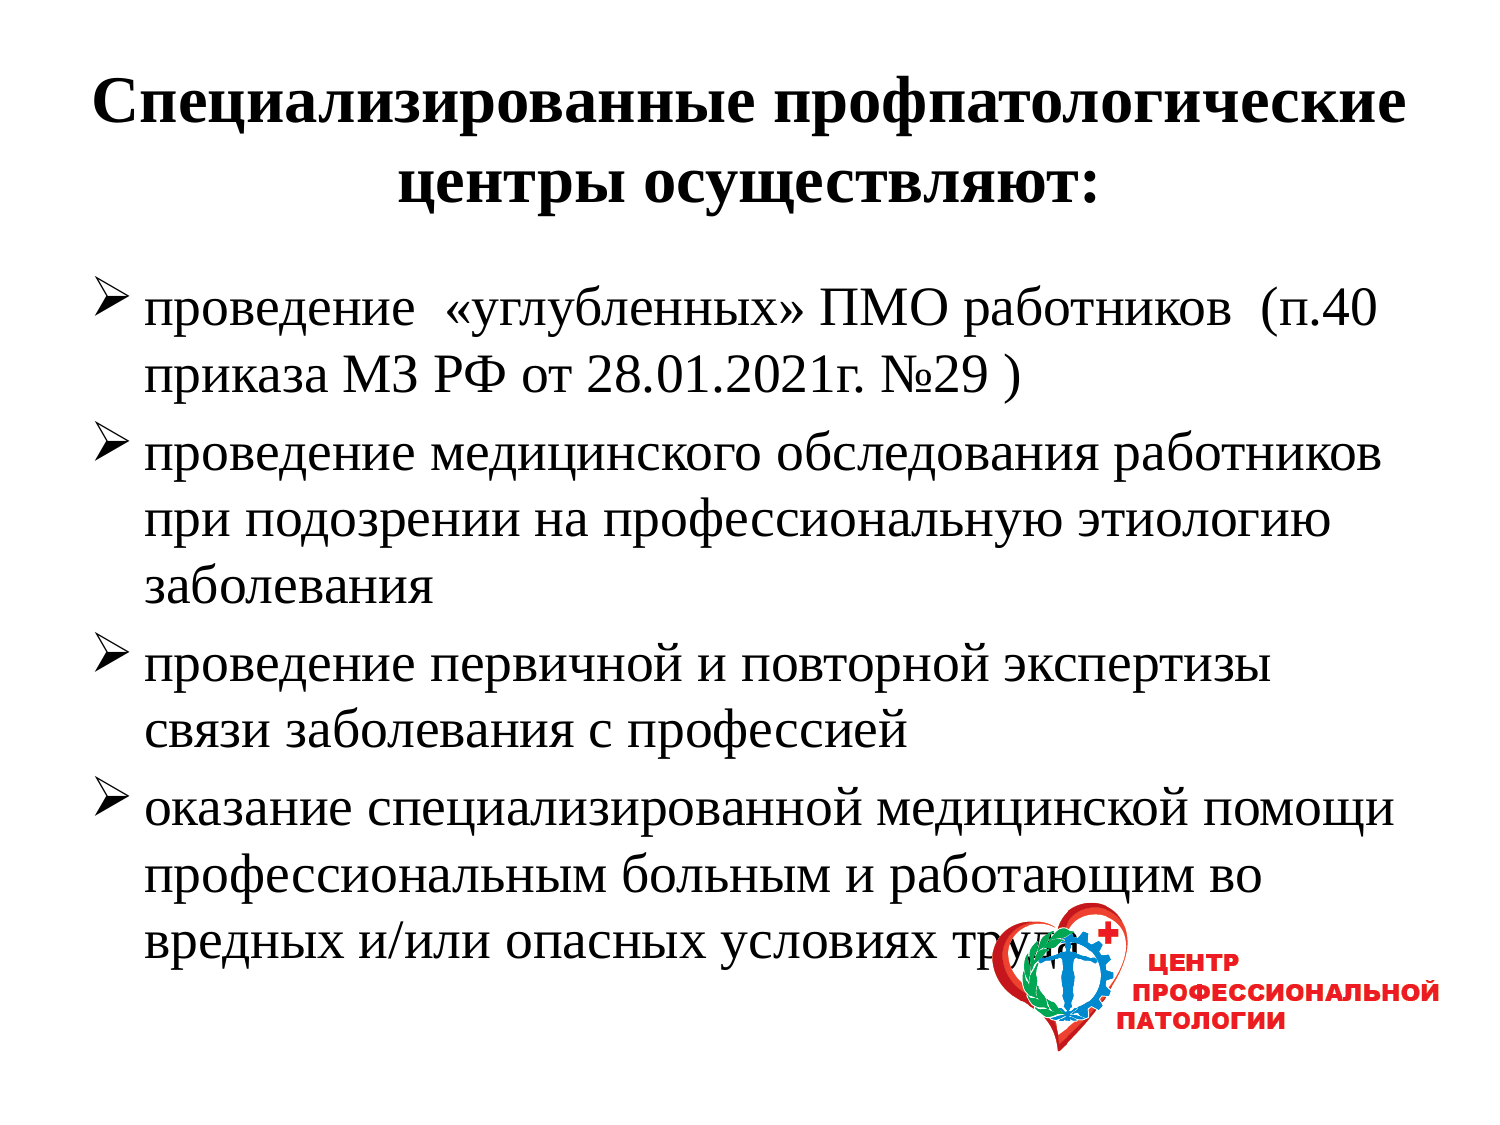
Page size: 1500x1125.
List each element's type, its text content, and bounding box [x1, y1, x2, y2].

picture [989, 902, 1500, 1052]
title Специализированные профпатологические центры осуществляют: [75, 45, 1425, 262]
list проведение «углубленных» ПМО работников (п.40 приказа МЗ РФ от 28.01.2021г. №29 ) проведение медицинского обследования работников при подозрении на профессиональную этиологию заболевания проведение первичной и повторной экспертизы связи заболевания с профессией оказание специализированной медицинской помощи профессиональным больным и работающим во вредных и/или опасных условиях труда [75, 262, 1425, 1005]
